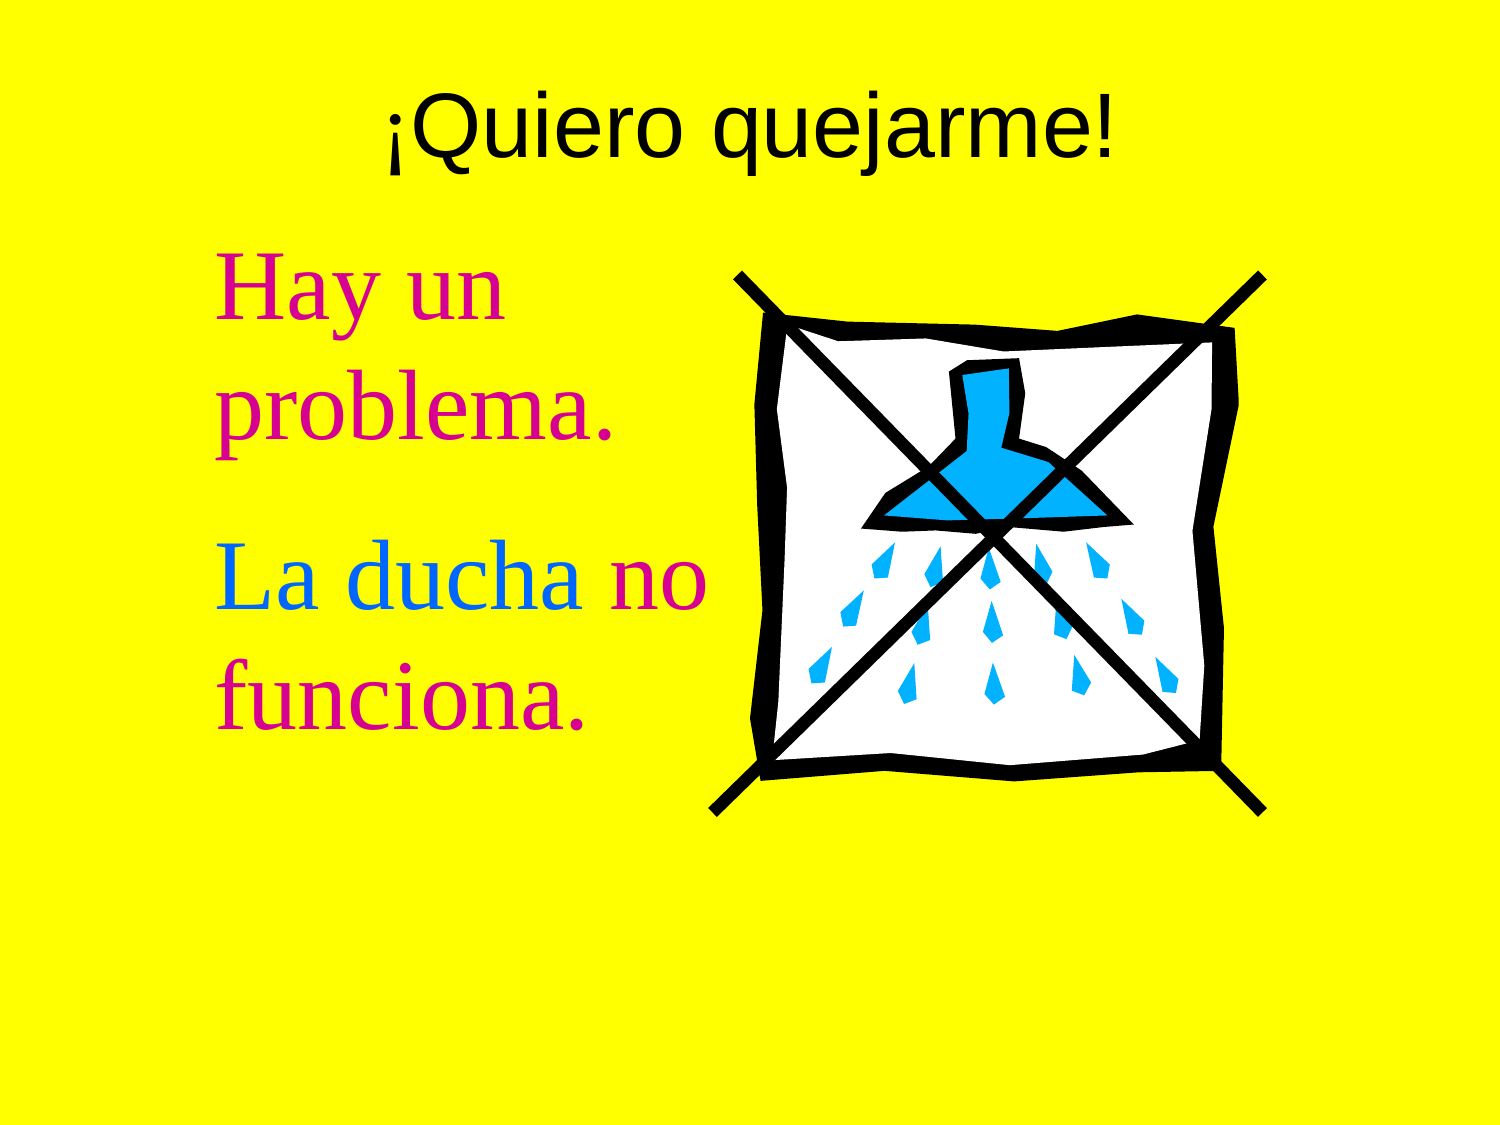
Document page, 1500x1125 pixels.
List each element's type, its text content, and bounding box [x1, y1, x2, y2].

text_box Hay un problema. La ducha no funciona. [200, 242, 763, 757]
text_box ¡Quiero quejarme! [112, 0, 1388, 242]
picture [749, 312, 1240, 782]
